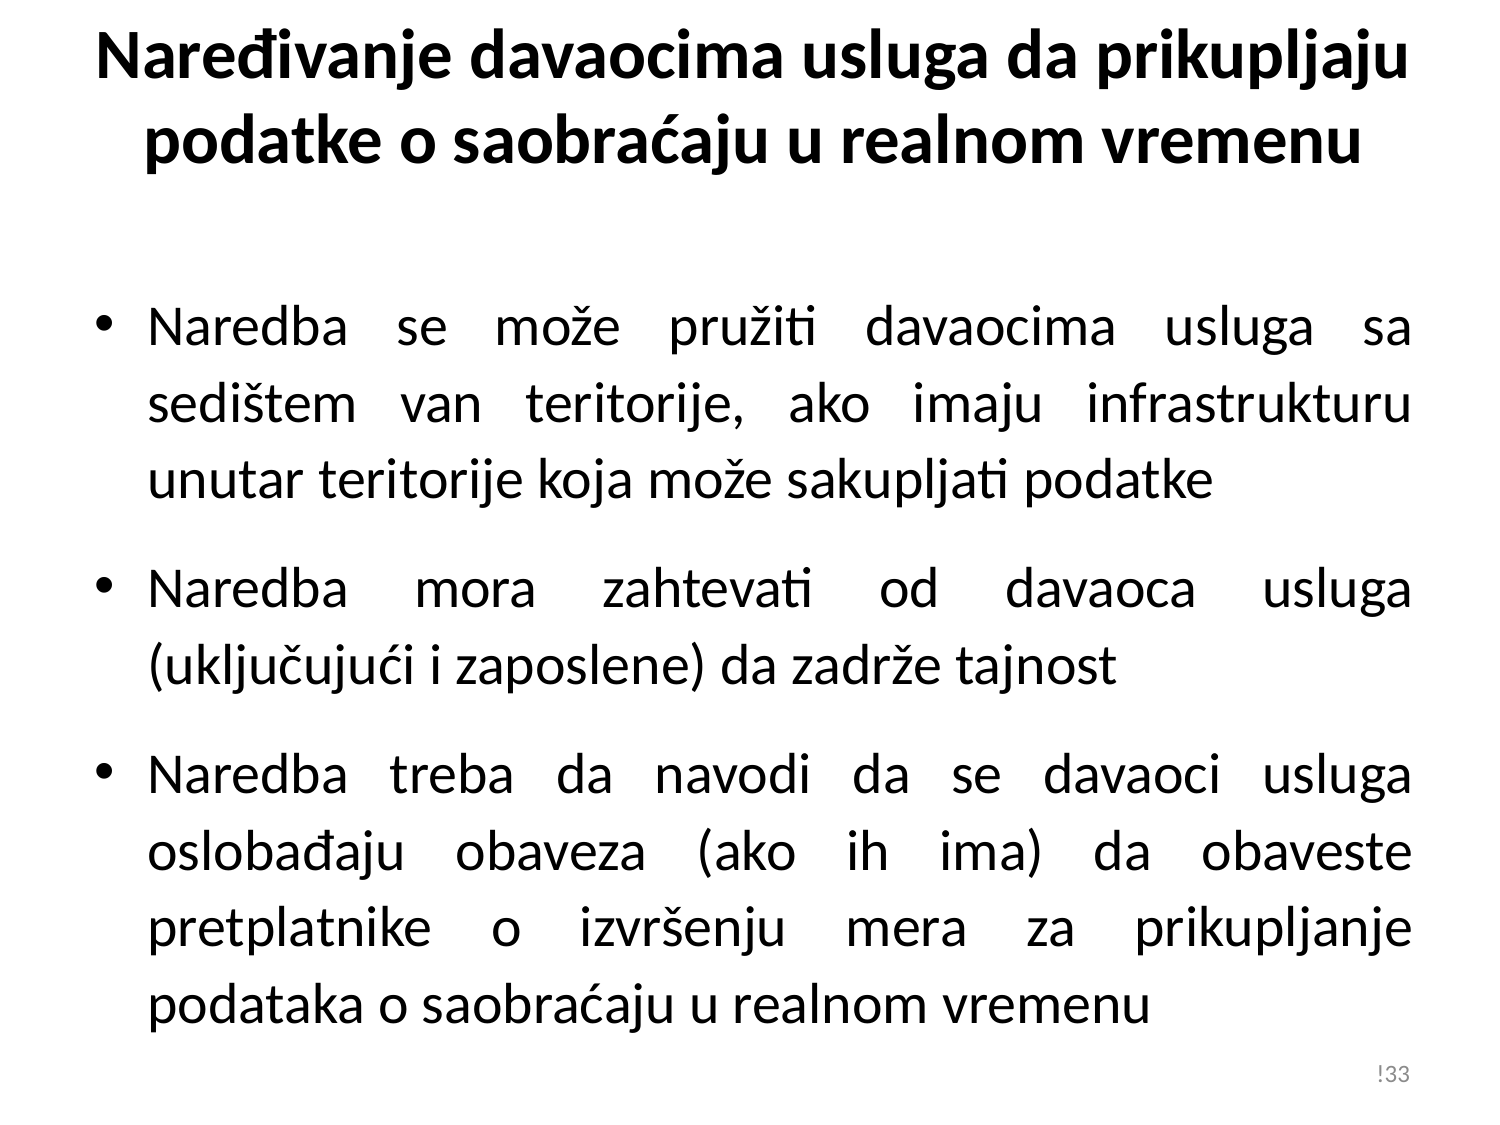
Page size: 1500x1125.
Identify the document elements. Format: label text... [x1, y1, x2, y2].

list Naredba se može pružiti davaocima usluga sa sedištem van teritorije, ako imaju infrastrukturu unutar teritorije koja može sakupljati podatke Naredba mora zahtevati od davaoca usluga (uključujući i zaposlene) da zadrže tajnost Naredba treba da navodi da se davaoci usluga oslobađaju obaveza (ako ih ima) da obaveste pretplatnike o izvršenju mera za prikupljanje podataka o saobraćaju u realnom vremenu [79, 273, 1430, 1043]
title Naređivanje davaocima usluga da prikupljaju podatke o saobraćaju u realnom vremenu [54, 0, 1455, 188]
slide_number !33 [1074, 1042, 1425, 1103]
